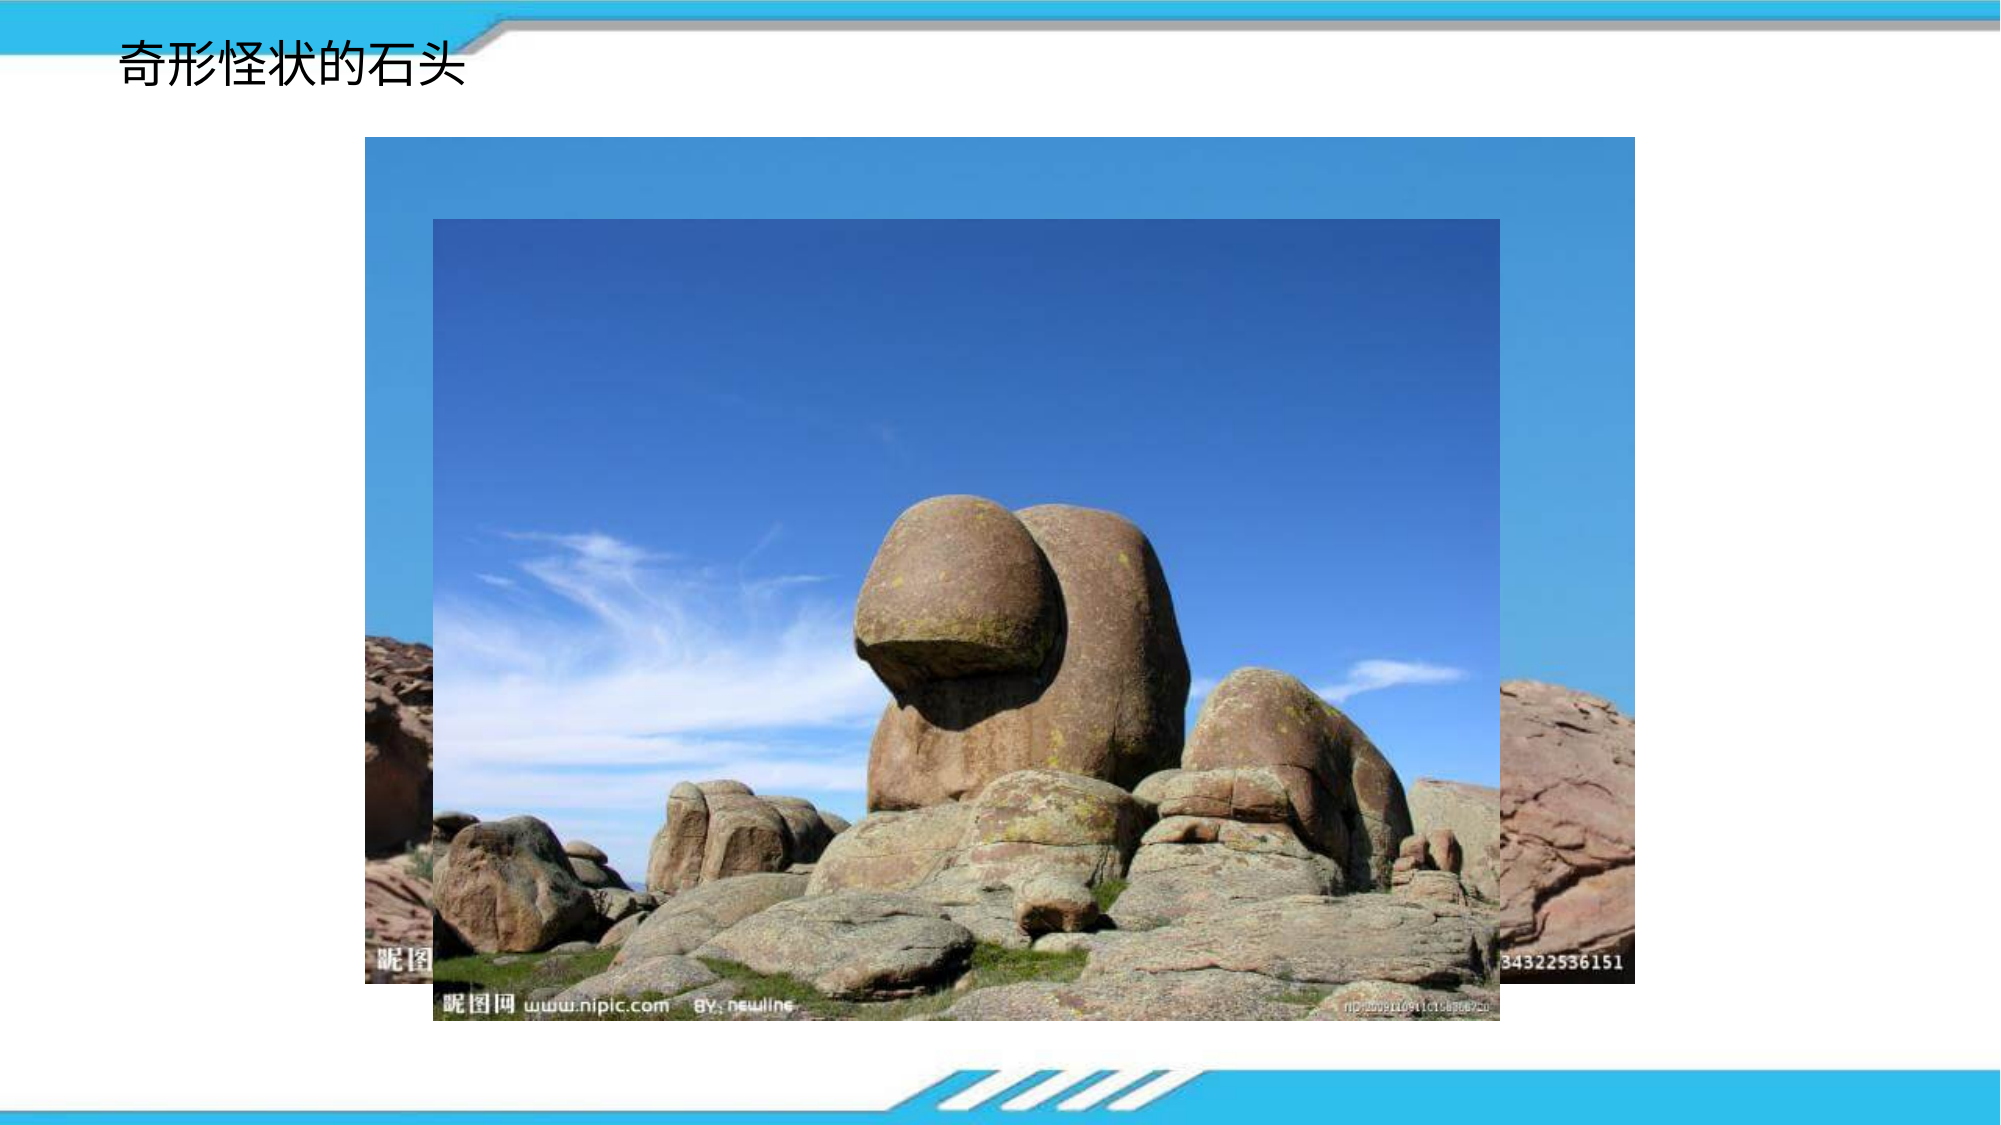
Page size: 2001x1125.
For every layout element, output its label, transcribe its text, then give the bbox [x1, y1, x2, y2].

title 奇形怪状的石头 [102, 11, 1583, 114]
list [365, 136, 1635, 985]
picture [0, 0, 2001, 1125]
